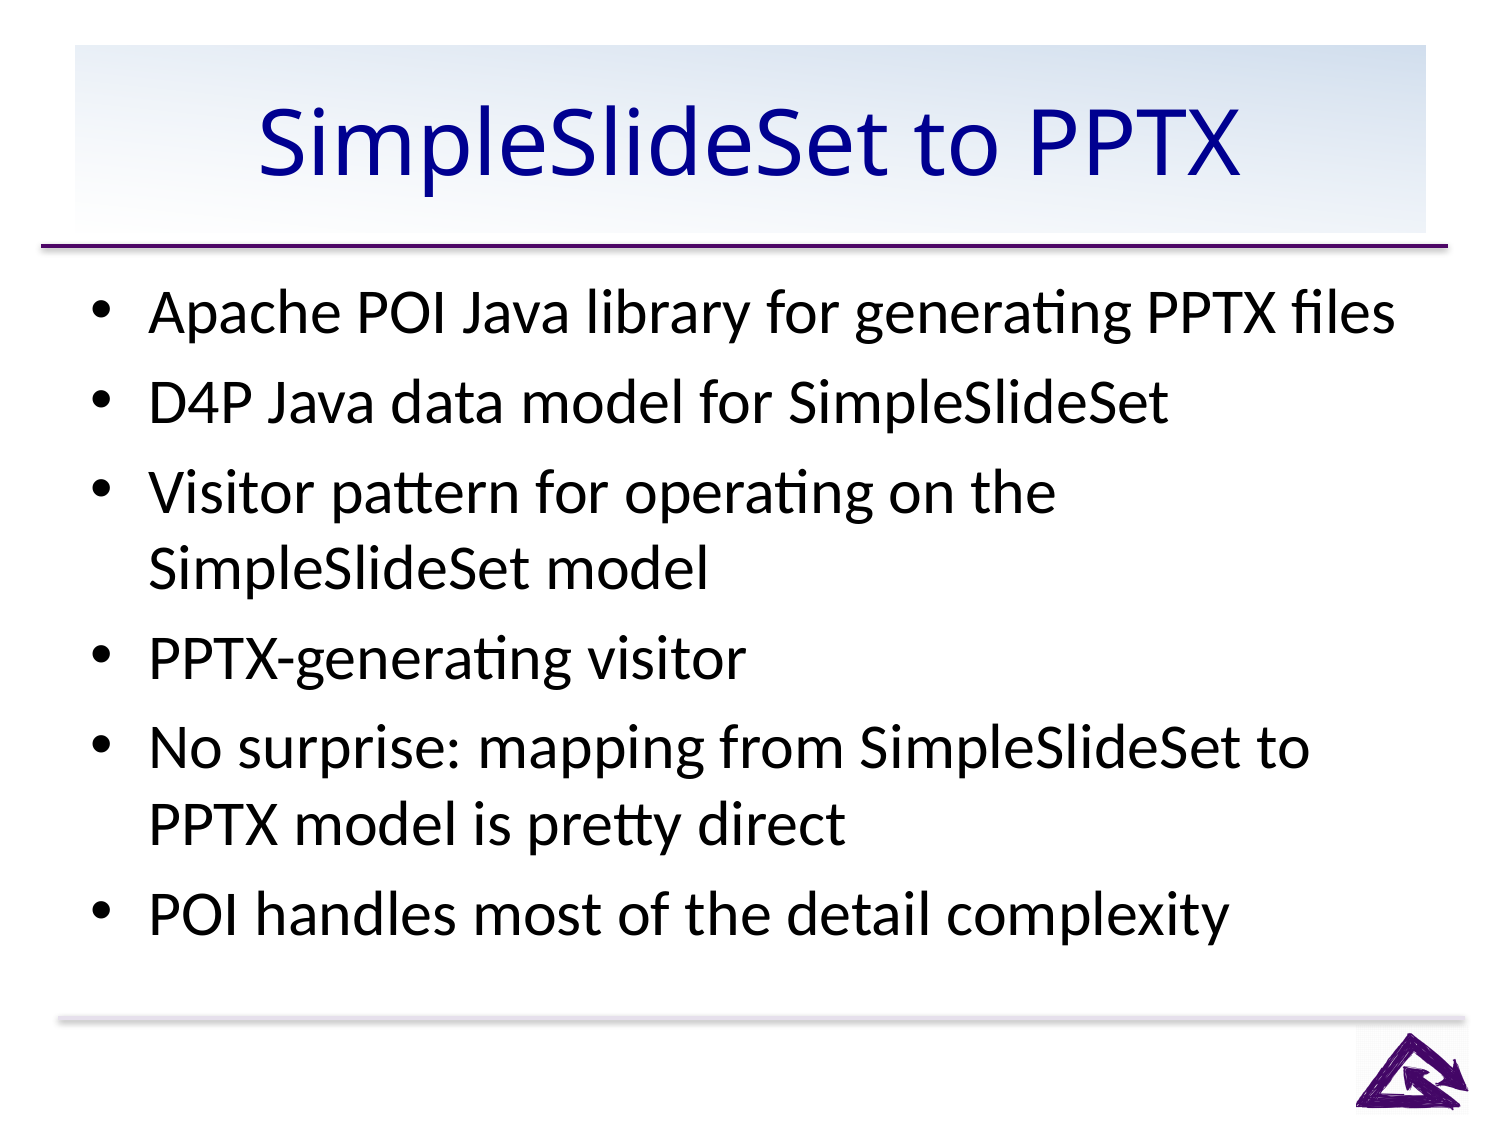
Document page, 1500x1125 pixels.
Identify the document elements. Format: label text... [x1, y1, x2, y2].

title SimpleSlideSet to PPTX [75, 45, 1425, 233]
list Apache POI Java library for generating PPTX files D4P Java data model for SimpleSlideSet Visitor pattern for operating on the SimpleSlideSet model PPTX-generating visitor No surprise: mapping from SimpleSlideSet to PPTX model is pretty direct POI handles most of the detail complexity [75, 262, 1425, 1005]
picture [1356, 1025, 1469, 1115]
